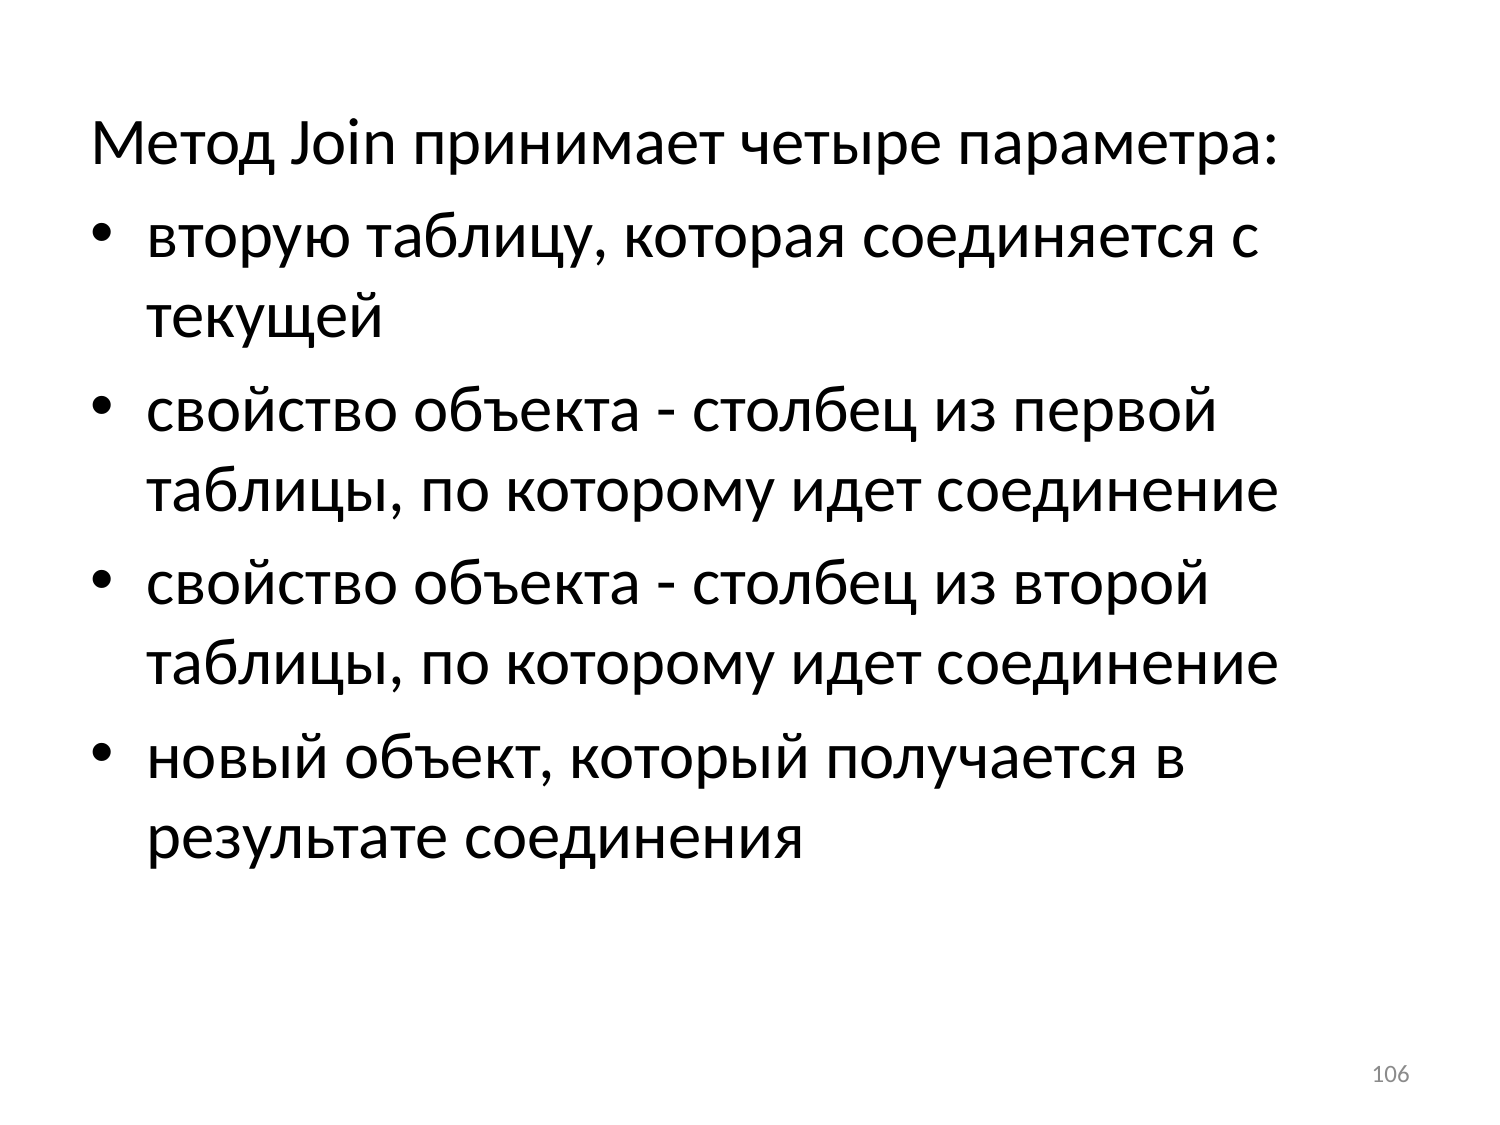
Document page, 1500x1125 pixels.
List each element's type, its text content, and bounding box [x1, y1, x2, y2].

list Метод Join принимает четыре параметра: вторую таблицу, которая соединяется с текущей свойство объекта - столбец из первой таблицы, по которому идет соединение свойство объекта - столбец из второй таблицы, по которому идет соединение новый объект, который получается в результате соединения [75, 90, 1425, 1005]
slide_number 106 [1074, 1042, 1425, 1103]
